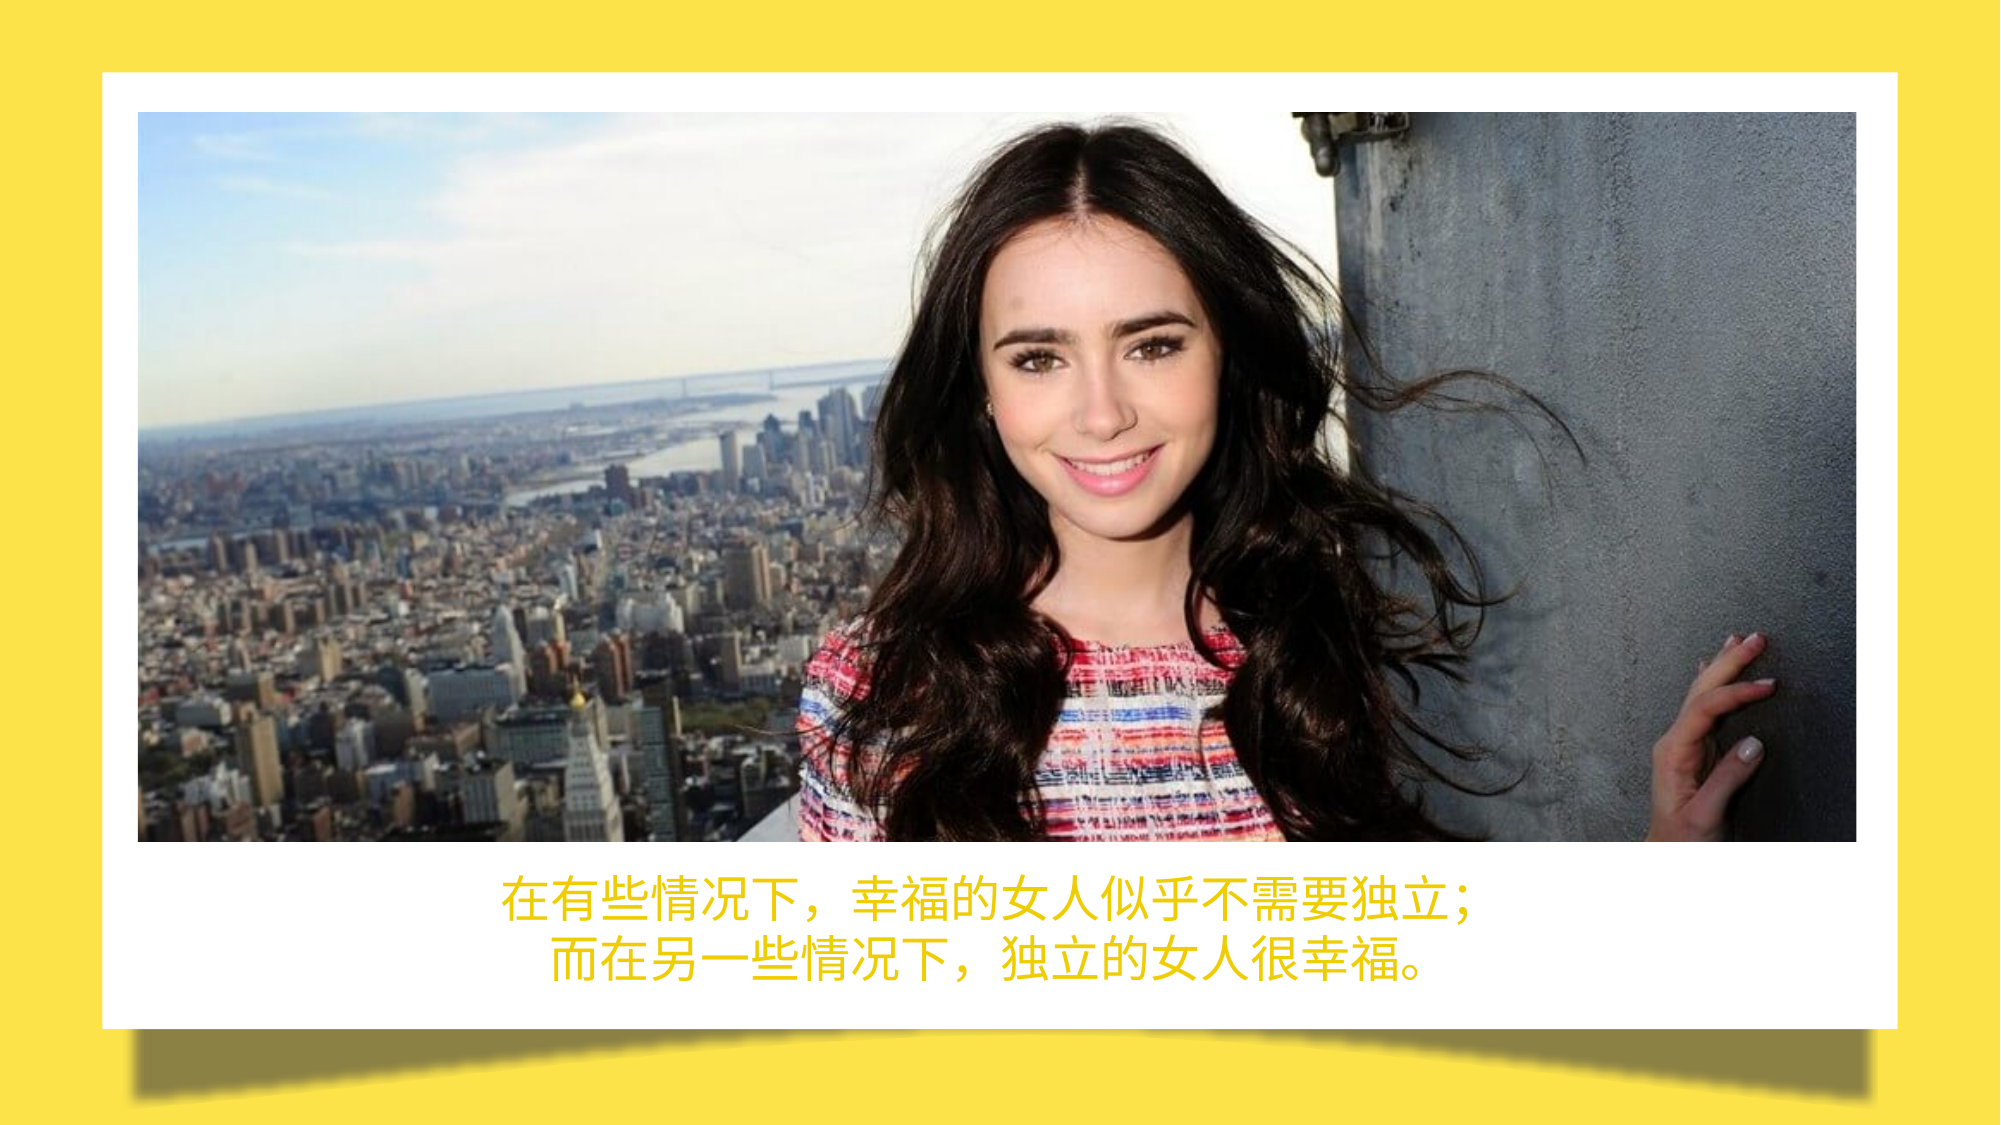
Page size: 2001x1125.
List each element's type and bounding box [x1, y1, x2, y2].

text_box [102, 72, 1898, 1110]
picture [137, 112, 1857, 842]
